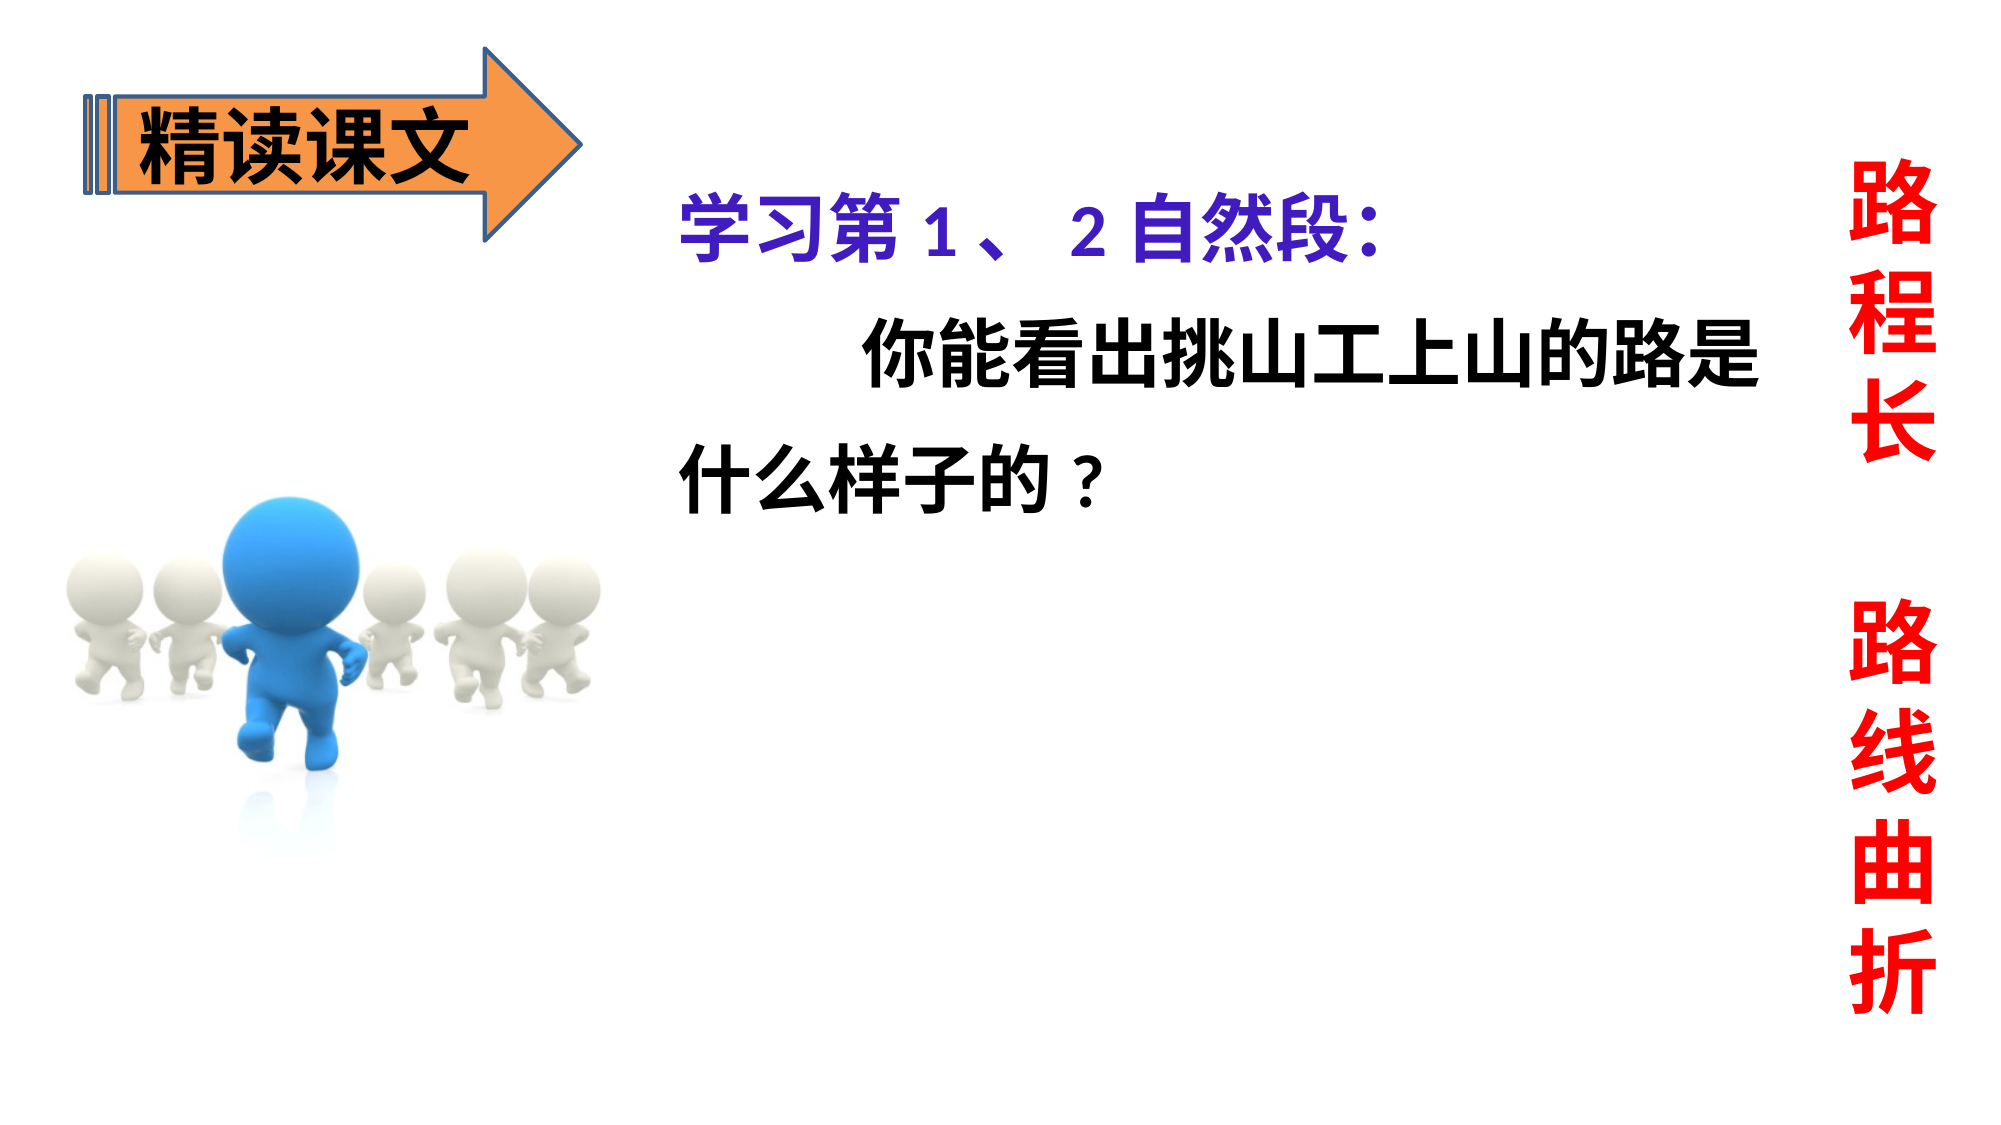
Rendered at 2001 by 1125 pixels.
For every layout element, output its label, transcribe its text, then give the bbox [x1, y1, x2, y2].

text_box 精读课文 [123, 87, 493, 202]
text_box [482, 46, 583, 243]
text_box [112, 94, 123, 195]
text_box 学习第1、2自然段： 你能看出挑山工上山的路是什么样子的? [662, 137, 1802, 657]
text_box [95, 94, 111, 195]
text_box 路 程 长 路 线 曲 折 [1832, 137, 1954, 1032]
picture [48, 433, 618, 858]
text_box [83, 94, 93, 195]
